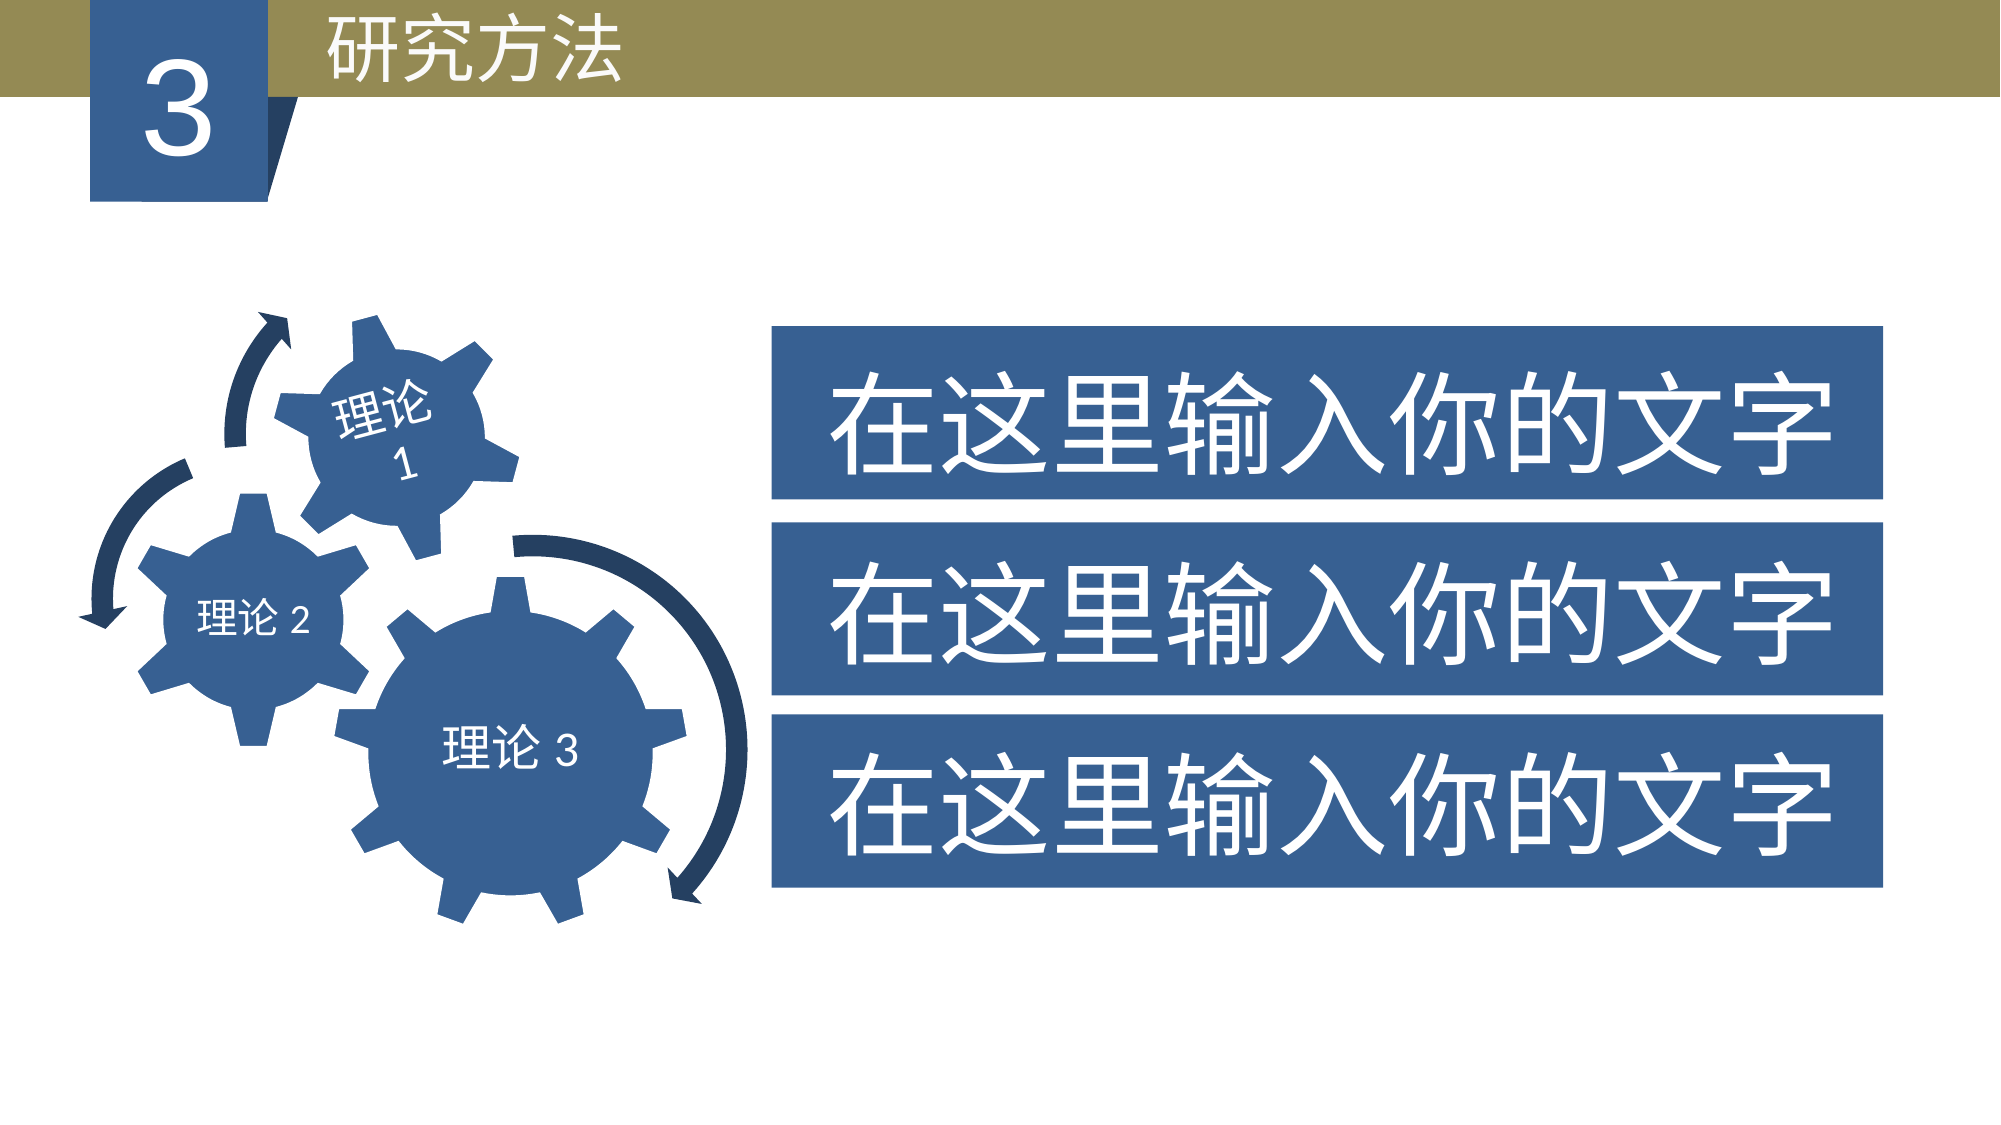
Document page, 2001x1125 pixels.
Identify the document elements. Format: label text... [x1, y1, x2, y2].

text_box [732, 0, 2000, 98]
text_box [771, 326, 1884, 888]
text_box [0, 281, 903, 933]
text_box [0, 0, 90, 98]
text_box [92, 0, 296, 204]
text_box 研究方法 [296, 0, 732, 100]
